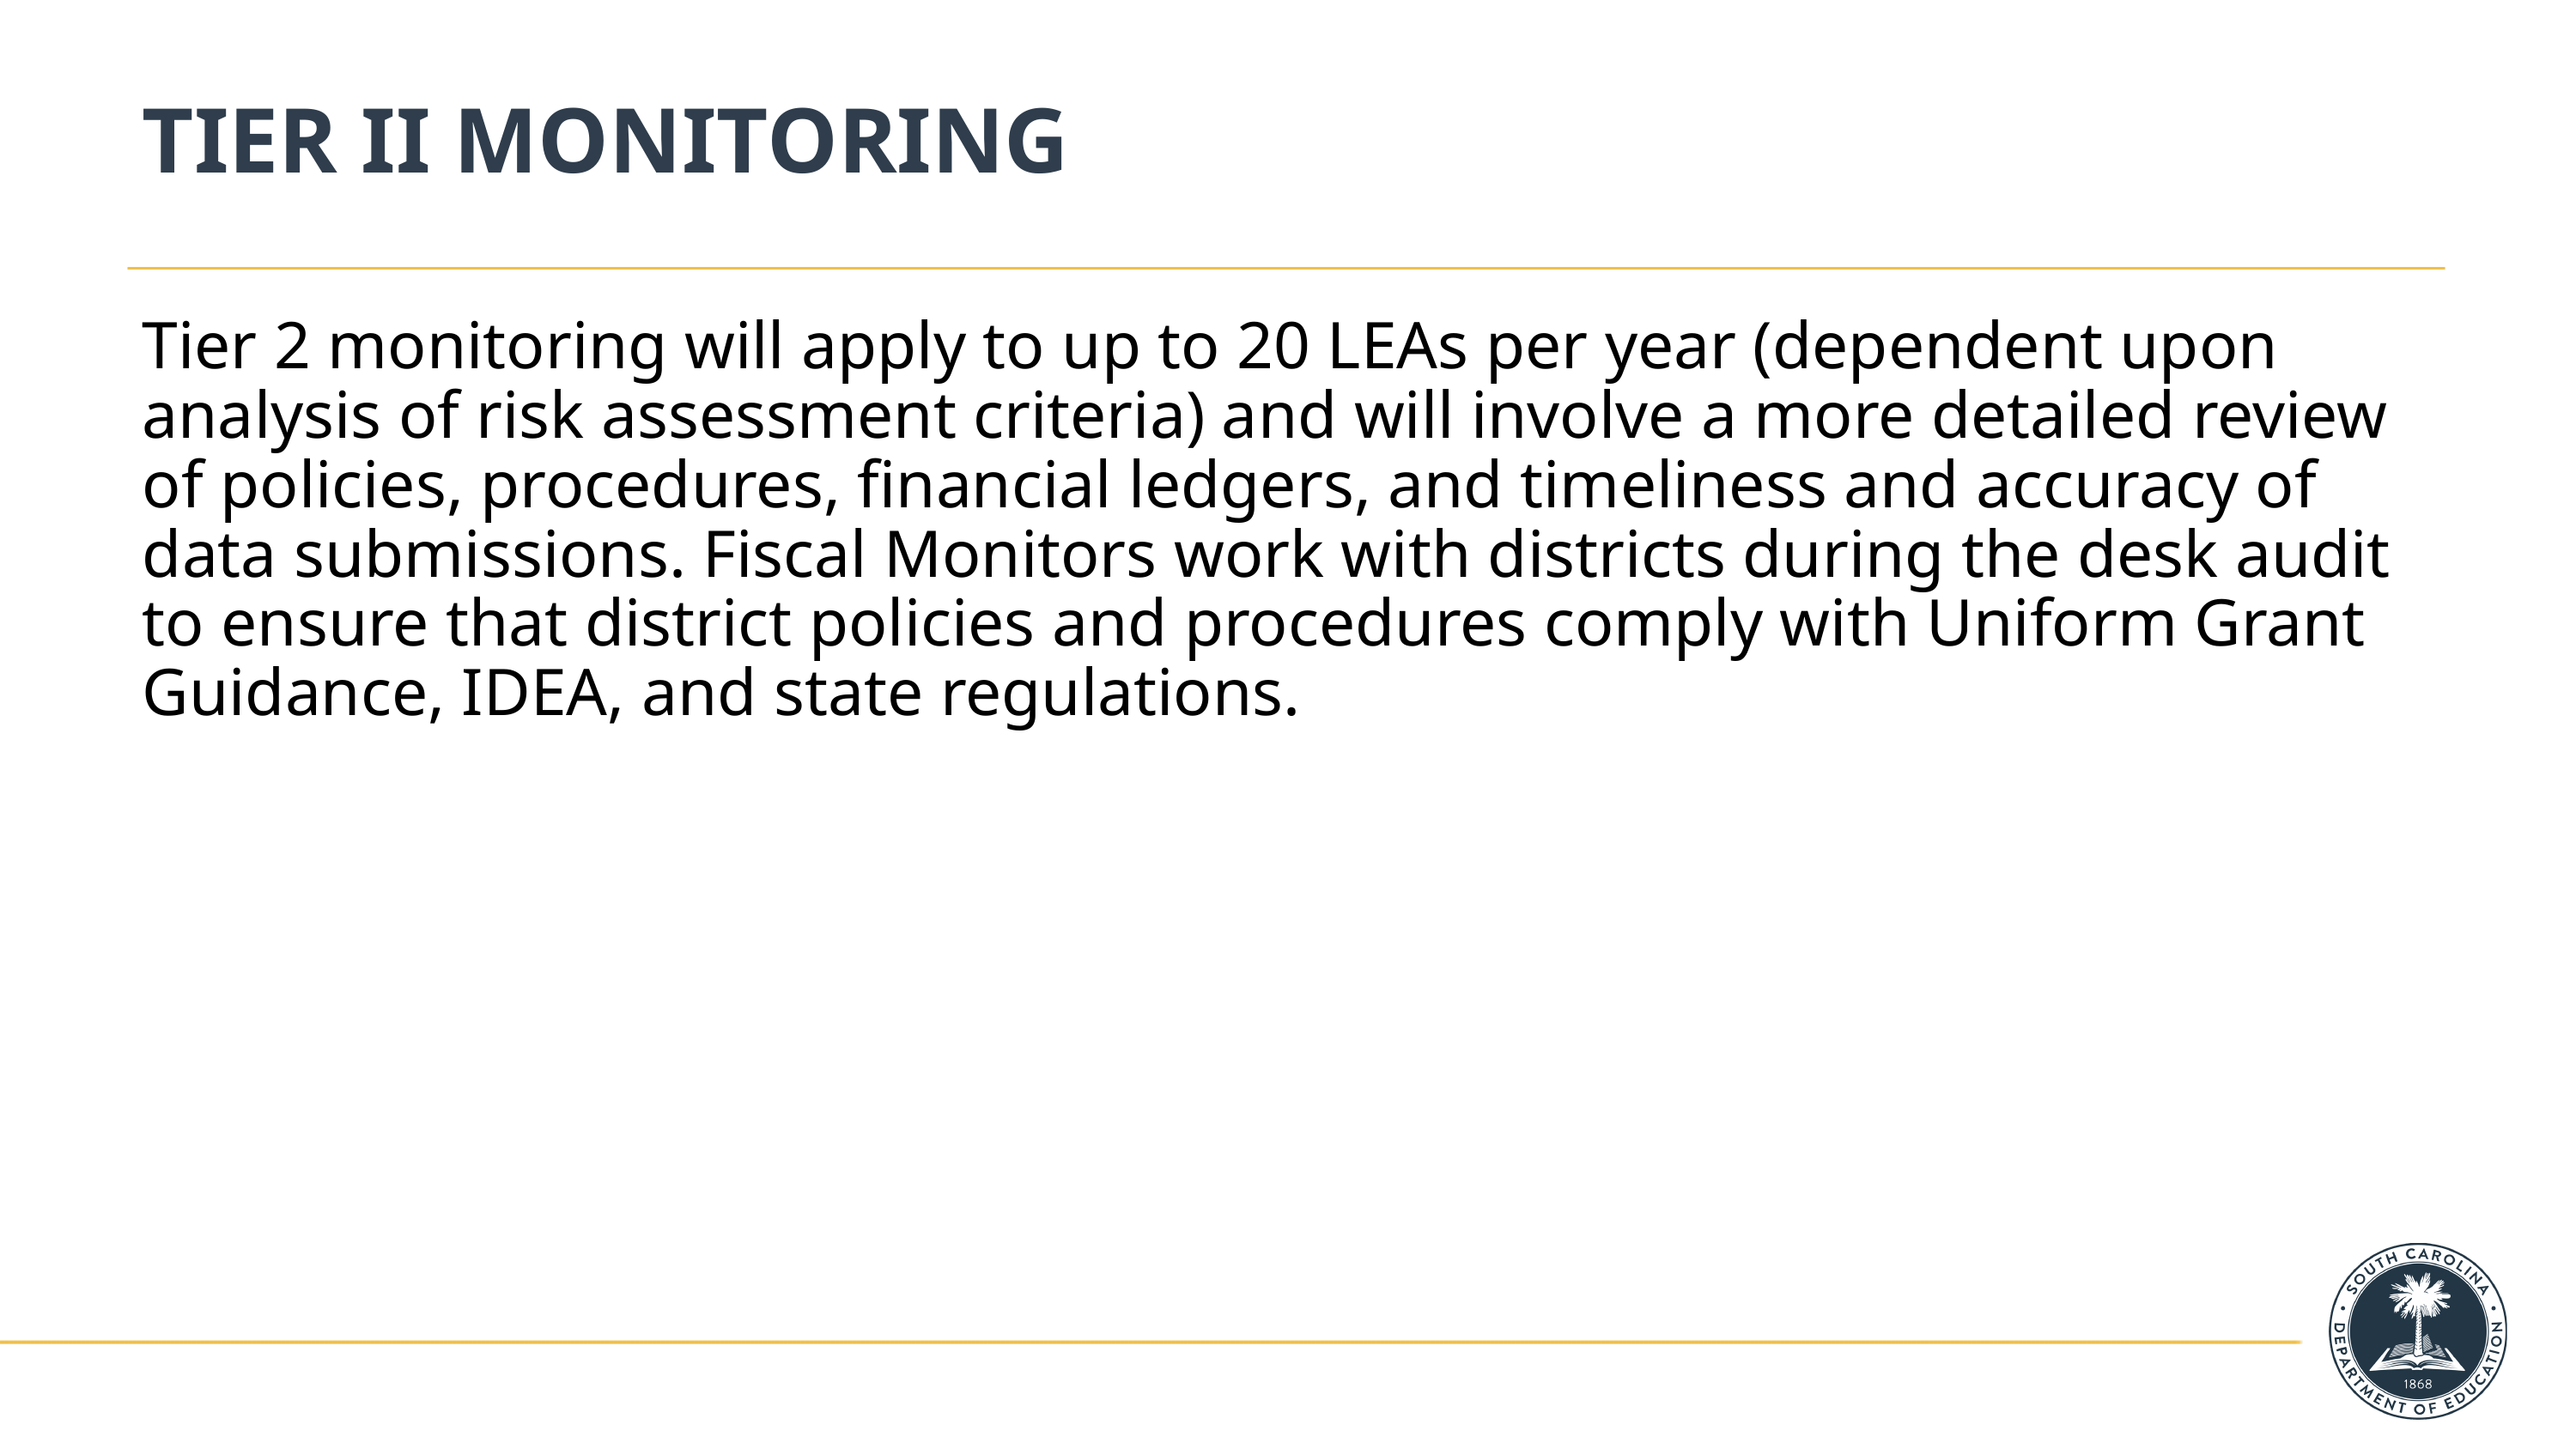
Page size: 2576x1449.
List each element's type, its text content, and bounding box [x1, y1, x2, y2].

title TIER II MONITORING [129, 76, 2447, 232]
picture [2329, 1243, 2507, 1420]
list Tier 2 monitoring will apply to up to 20 LEAs per year (dependent upon analysis of risk assessment criteria) and will involve a more detailed review of policies, procedures, financial ledgers, and timeliness and accuracy of data submissions. Fiscal Monitors work with districts during the desk audit to ensure that district policies and procedures comply with Uniform Grant Guidance, IDEA, and state regulations. [129, 306, 2447, 1149]
